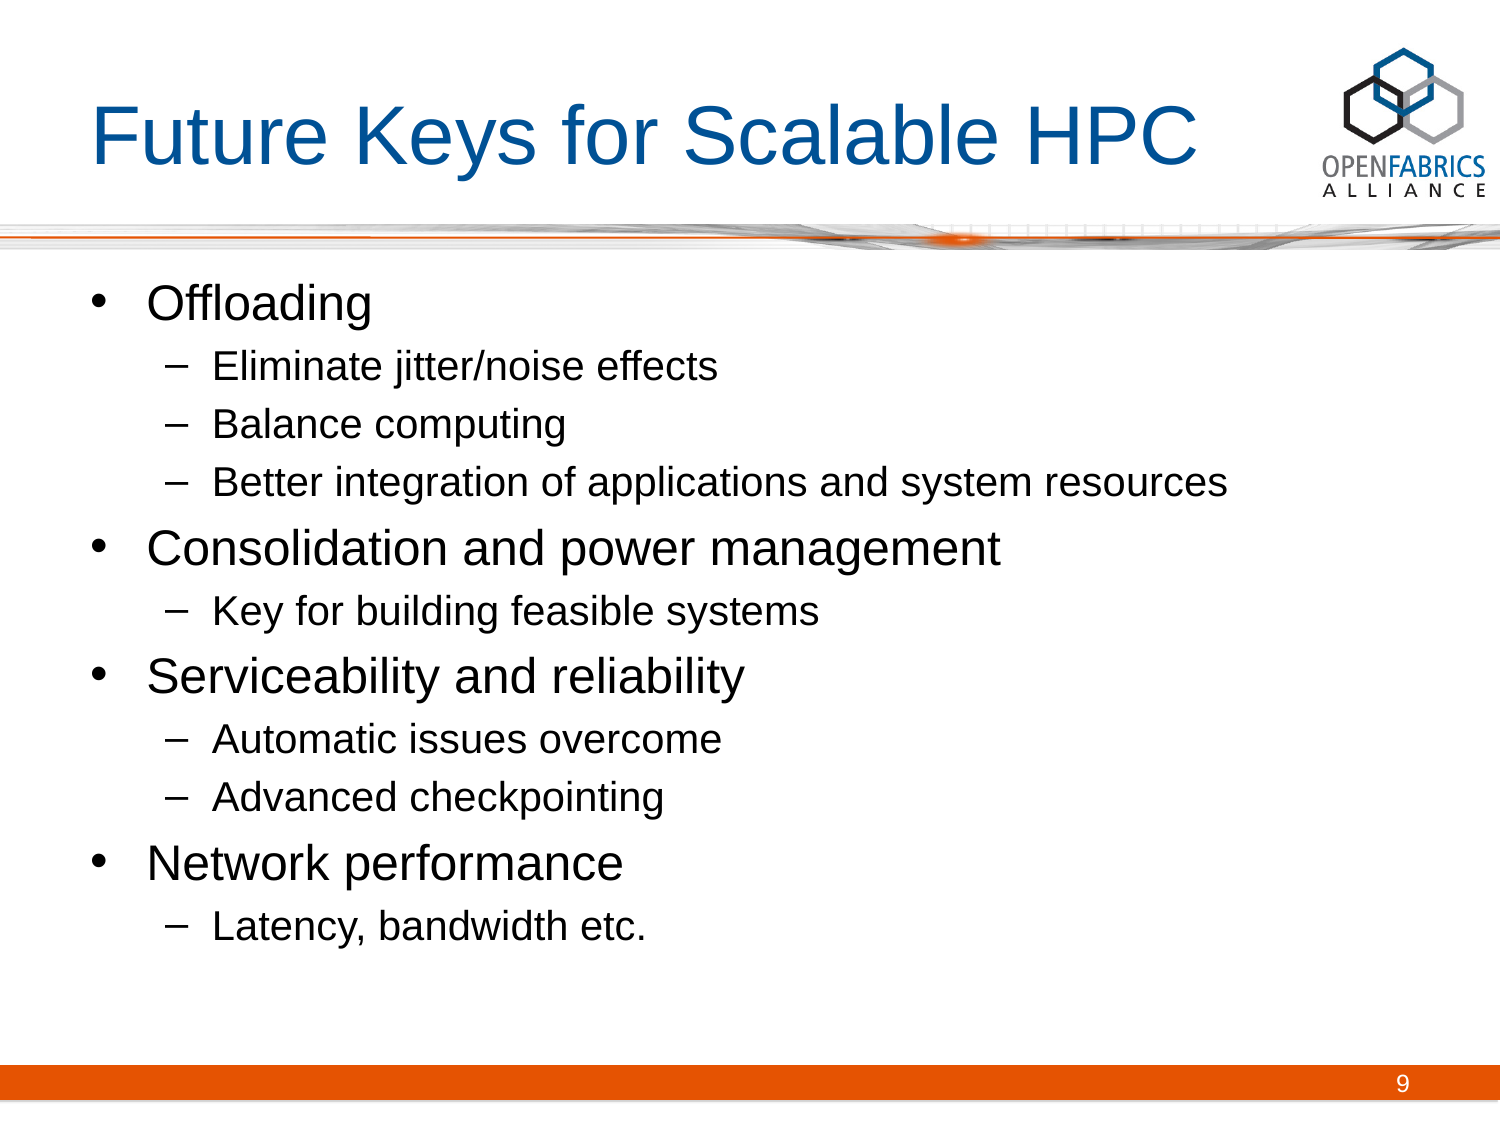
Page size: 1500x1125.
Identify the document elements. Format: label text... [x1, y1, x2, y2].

picture [1312, 37, 1494, 219]
picture [0, 239, 1500, 250]
list Offloading Eliminate jitter/noise effects Balance computing Better integration of applications and system resources Consolidation and power management Key for building feasible systems Serviceability and reliability Automatic issues overcome Advanced checkpointing Network performance Latency, bandwidth etc. [74, 262, 1426, 1026]
slide_number 9 [1074, 1052, 1425, 1113]
picture [0, 224, 1500, 236]
title Future Keys for Scalable HPC [74, 37, 1301, 226]
